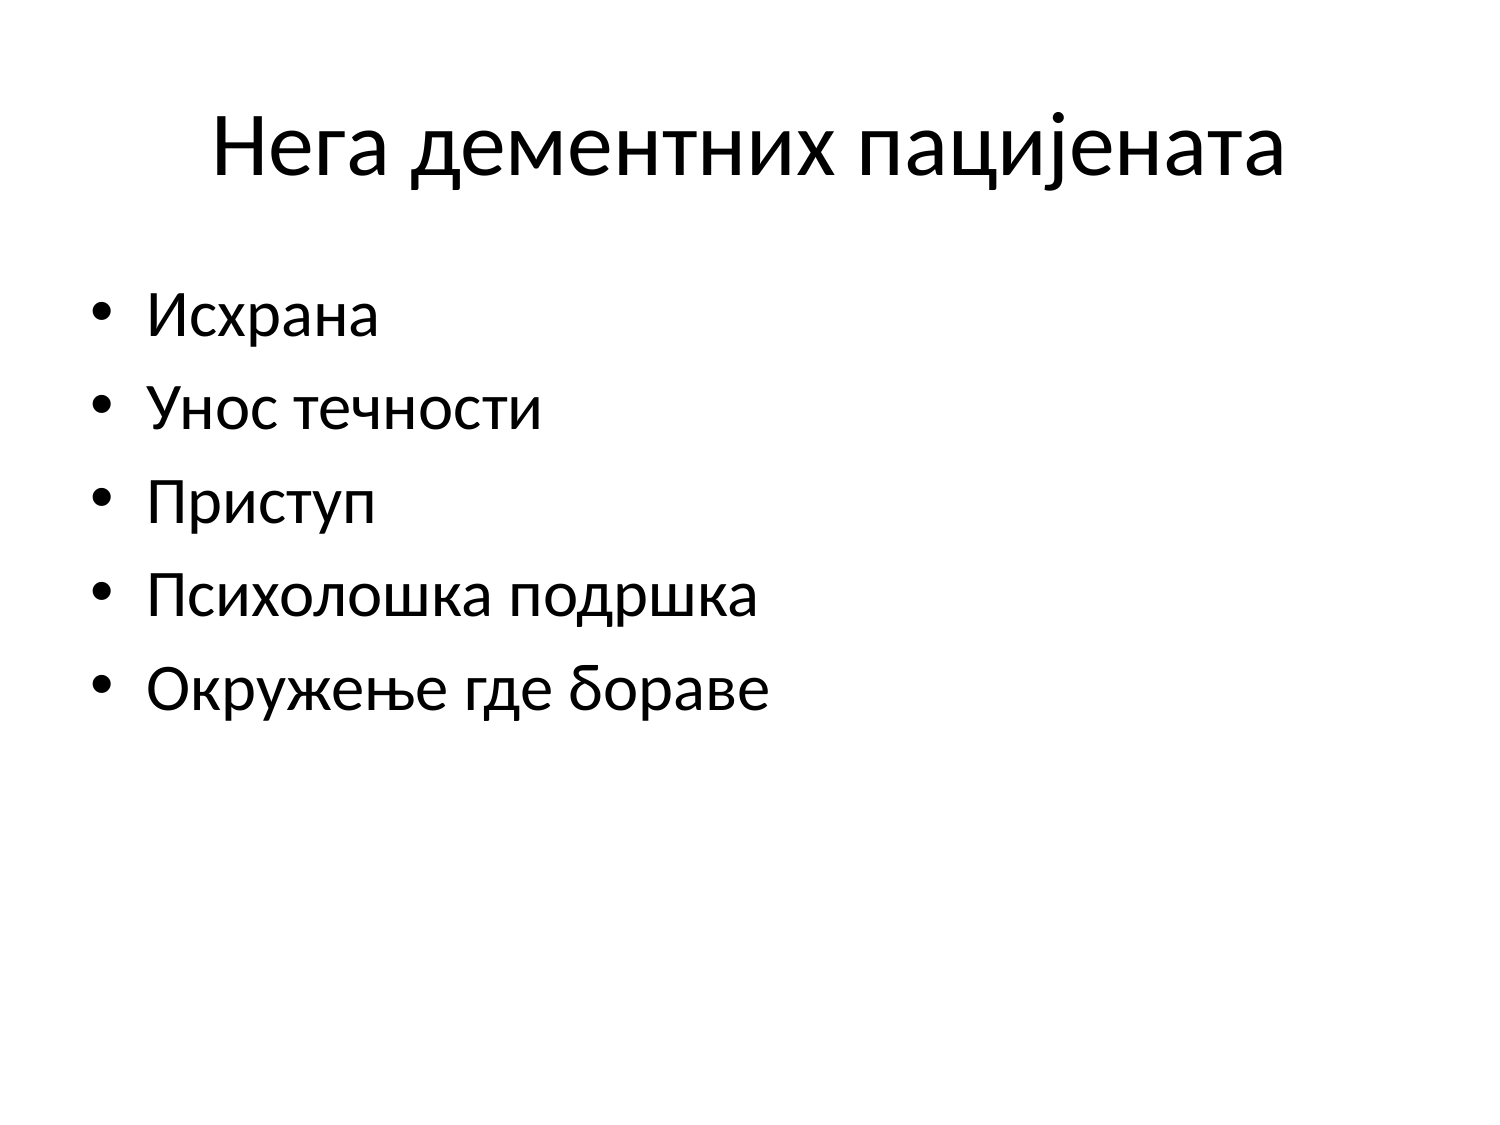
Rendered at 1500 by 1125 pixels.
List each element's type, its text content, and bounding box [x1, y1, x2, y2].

list Исхрана Унос течности Приступ Психолошка подршка Окружење где бораве [75, 262, 1425, 1005]
title Нега дементних пацијената [75, 45, 1425, 233]
